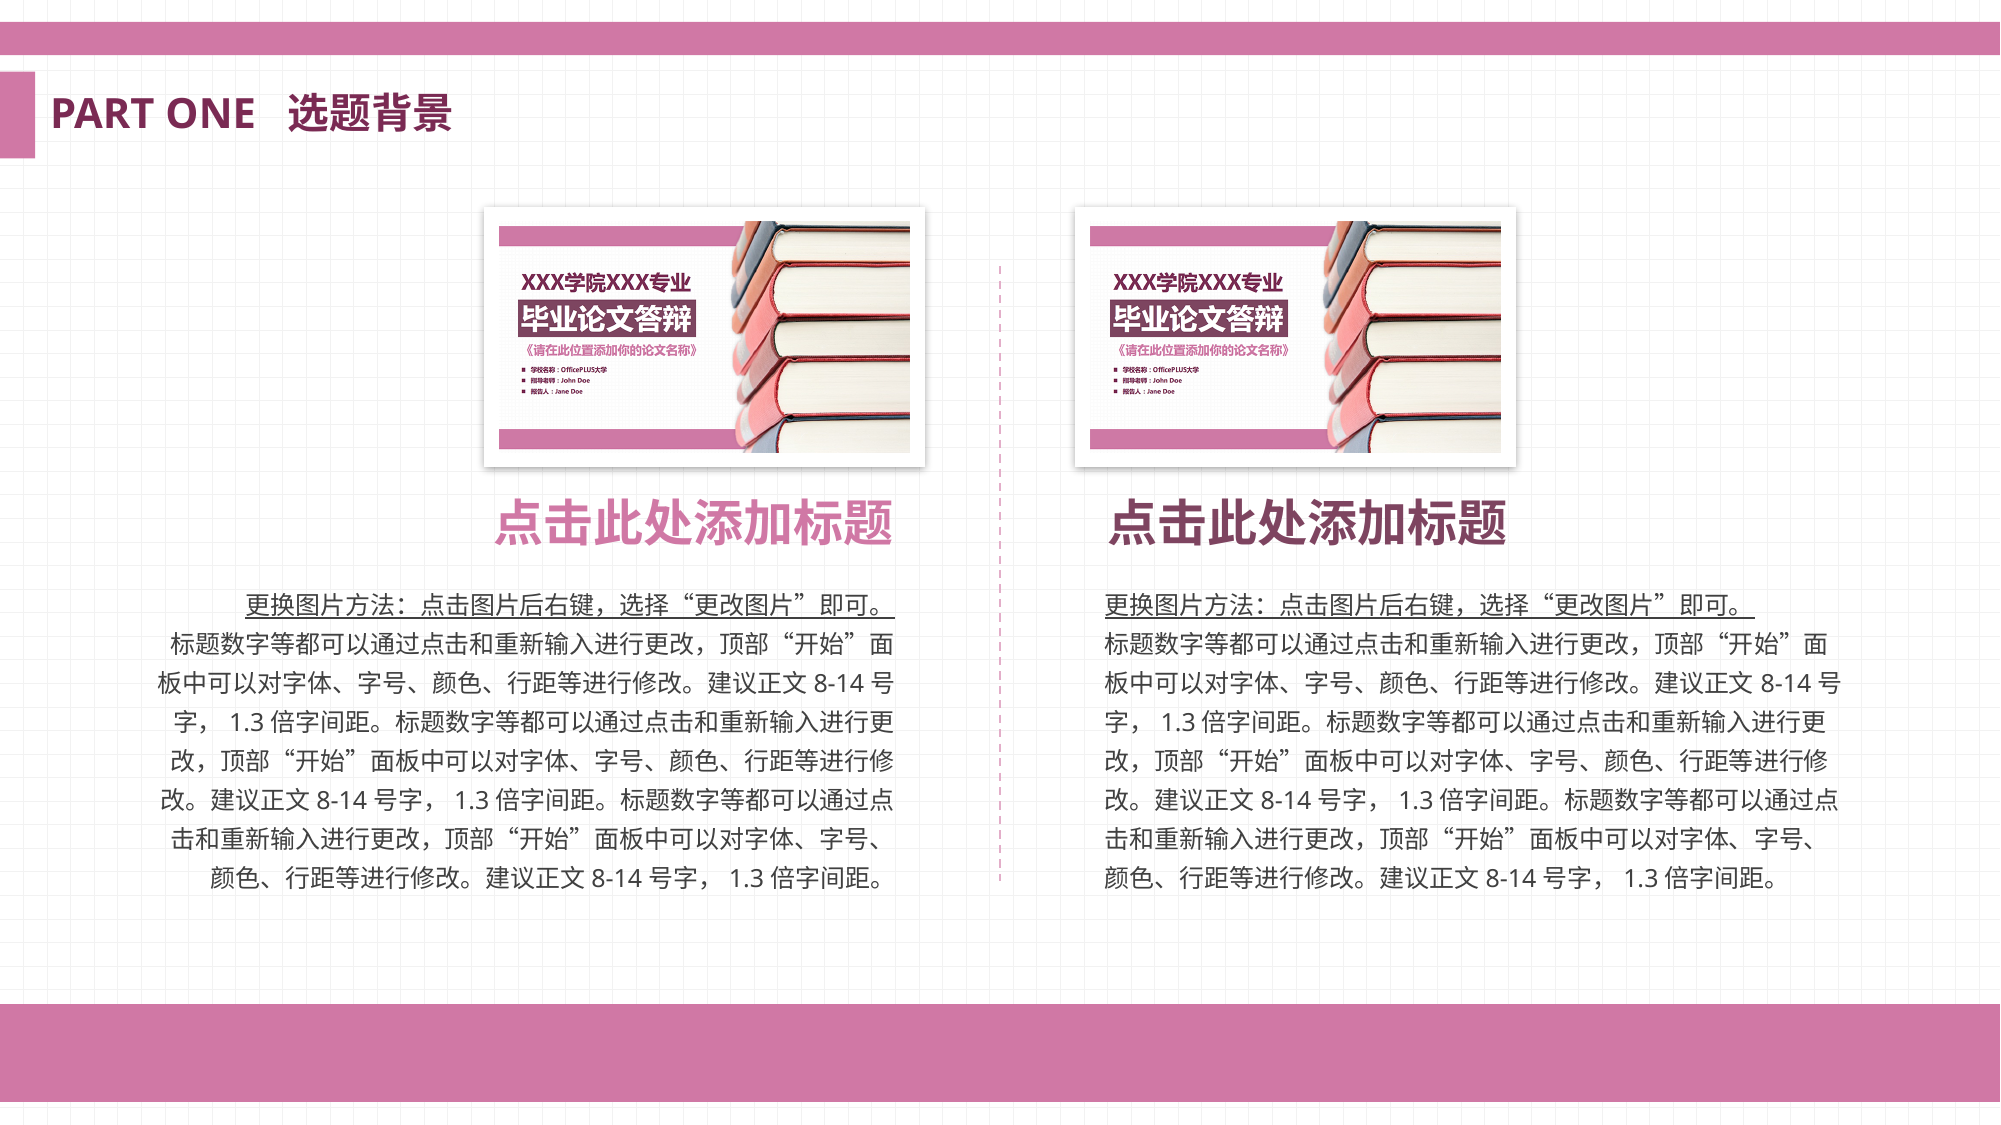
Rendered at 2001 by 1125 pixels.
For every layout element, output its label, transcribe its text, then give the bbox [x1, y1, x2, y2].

text_box 更换图片方法：点击图片后右键，选择“更改图片”即可。 标题数字等都可以通过点击和重新输入进行更改，顶部“开始”面板中可以对字体、字号、颜色、行距等进行修改。建议正文8-14号字，1.3倍字间距。标题数字等都可以通过点击和重新输入进行更改，顶部“开始”面板中可以对字体、字号、颜色、行距等进行修改。建议正文8-14号字，1.3倍字间距。标题数字等都可以通过点击和重新输入进行更改，顶部“开始”面板中可以对字体、字号、颜色、行距等进行修改。建议正文8-14号字，1.3倍字间距。 [139, 573, 910, 900]
text_box 点击此处添加标题 [1092, 466, 1522, 559]
list PART ONE 选题背景 [34, 70, 835, 159]
text_box 更换图片方法：点击图片后右键，选择“更改图片”即可。 标题数字等都可以通过点击和重新输入进行更改，顶部“开始”面板中可以对字体、字号、颜色、行距等进行修改。建议正文8-14号字，1.3倍字间距。标题数字等都可以通过点击和重新输入进行更改，顶部“开始”面板中可以对字体、字号、颜色、行距等进行修改。建议正文8-14号字，1.3倍字间距。标题数字等都可以通过点击和重新输入进行更改，顶部“开始”面板中可以对字体、字号、颜色、行距等进行修改。建议正文8-14号字，1.3倍字间距。 [1089, 573, 1861, 900]
picture [498, 221, 910, 453]
text_box 点击此处添加标题 [477, 466, 908, 559]
picture [1089, 221, 1502, 453]
